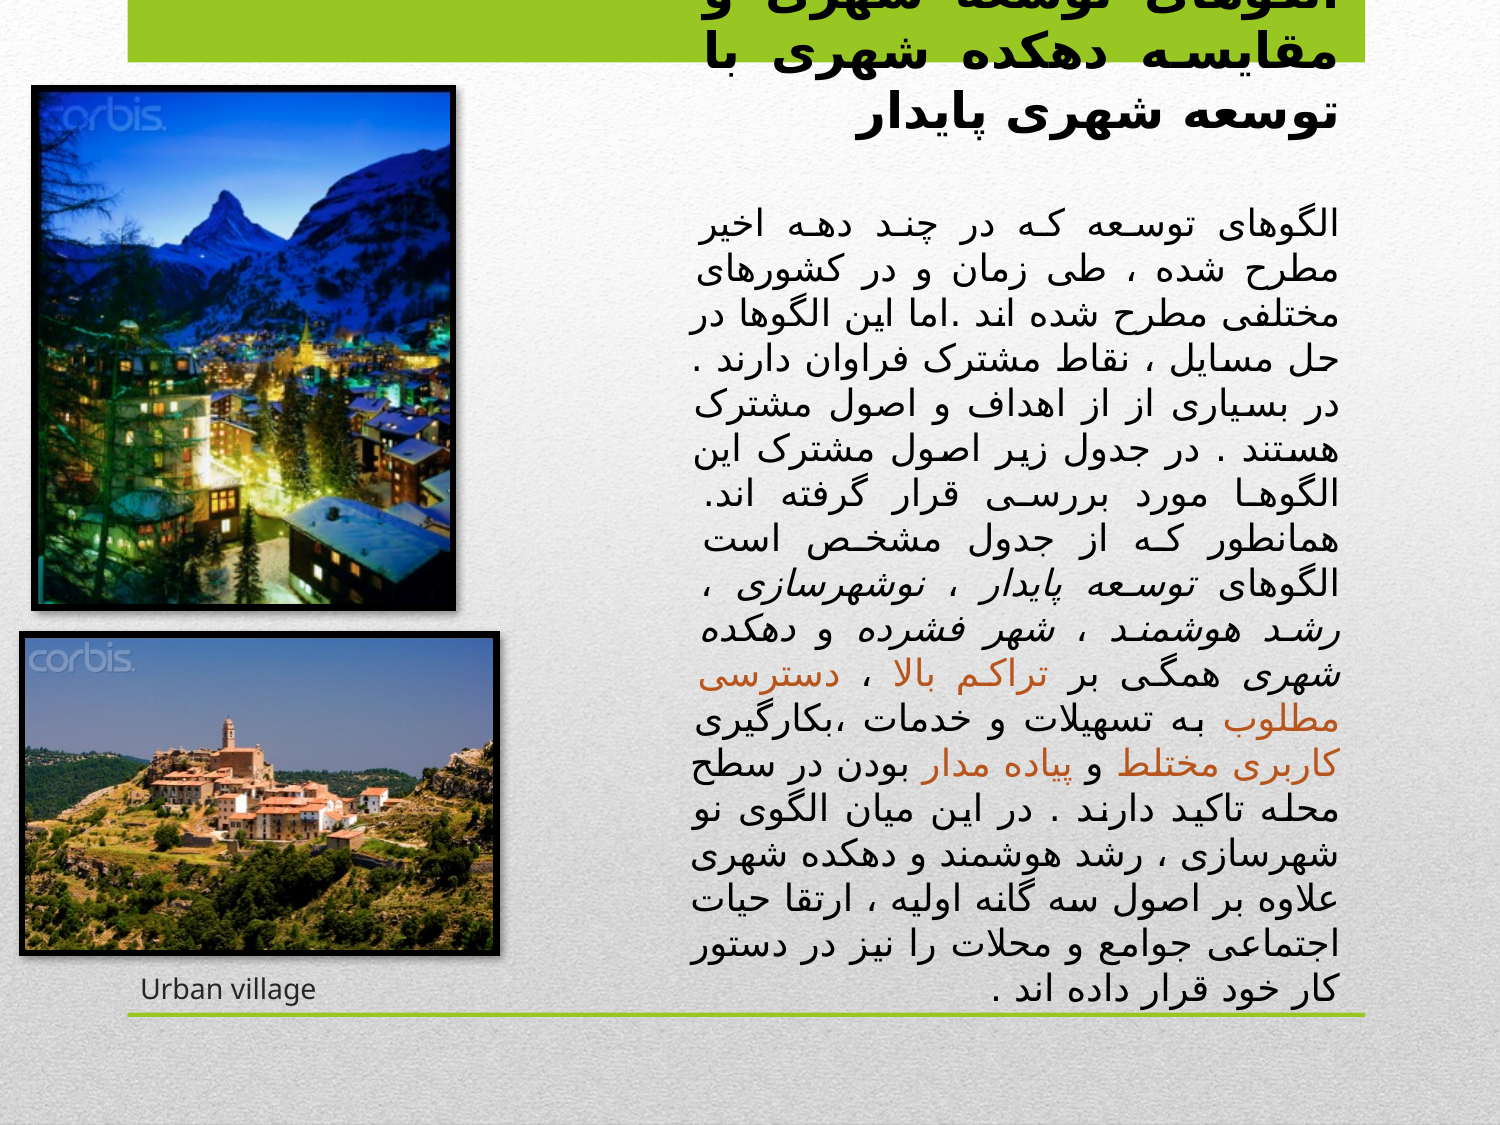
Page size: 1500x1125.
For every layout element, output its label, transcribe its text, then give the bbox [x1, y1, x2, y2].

title Urban village [125, 965, 350, 1013]
picture [0, 0, 1500, 1125]
text_box الگوهای توسعه شهری و مقایسه دهکده شهری با توسعه شهری پایدار الگوهای توسعه که در چند دهه اخیر مطرح شده ، طی زمان و در کشورهای مختلفی مطرح شده اند .اما این الگوها در حل مسایل ، نقاط مشترک فراوان دارند . در بسیاری از از اهداف و اصول مشترک هستند . در جدول زیر اصول مشترک این الگوها مورد بررسی قرار گرفته اند. همانطور که از جدول مشخص است الگوهای توسعه پایدار ، نوشهرسازی ، رشد هوشمند ، شهر فشرده و دهکده شهری همگی بر تراکم بالا ، دسترسی مطلوب به تسهیلات و خدمات ،بکارگیری کاربری مختلط و پیاده مدار بودن در سطح محله تاکید دارند . در این میان الگوی نو شهرسازی ، رشد هوشمند و دهکده شهری علاوه بر اصول سه گانه اولیه ، ارتقا حیات اجتماعی جوامع و محلات را نیز در دستور کار خود قرار داده اند . [674, 0, 1355, 1016]
